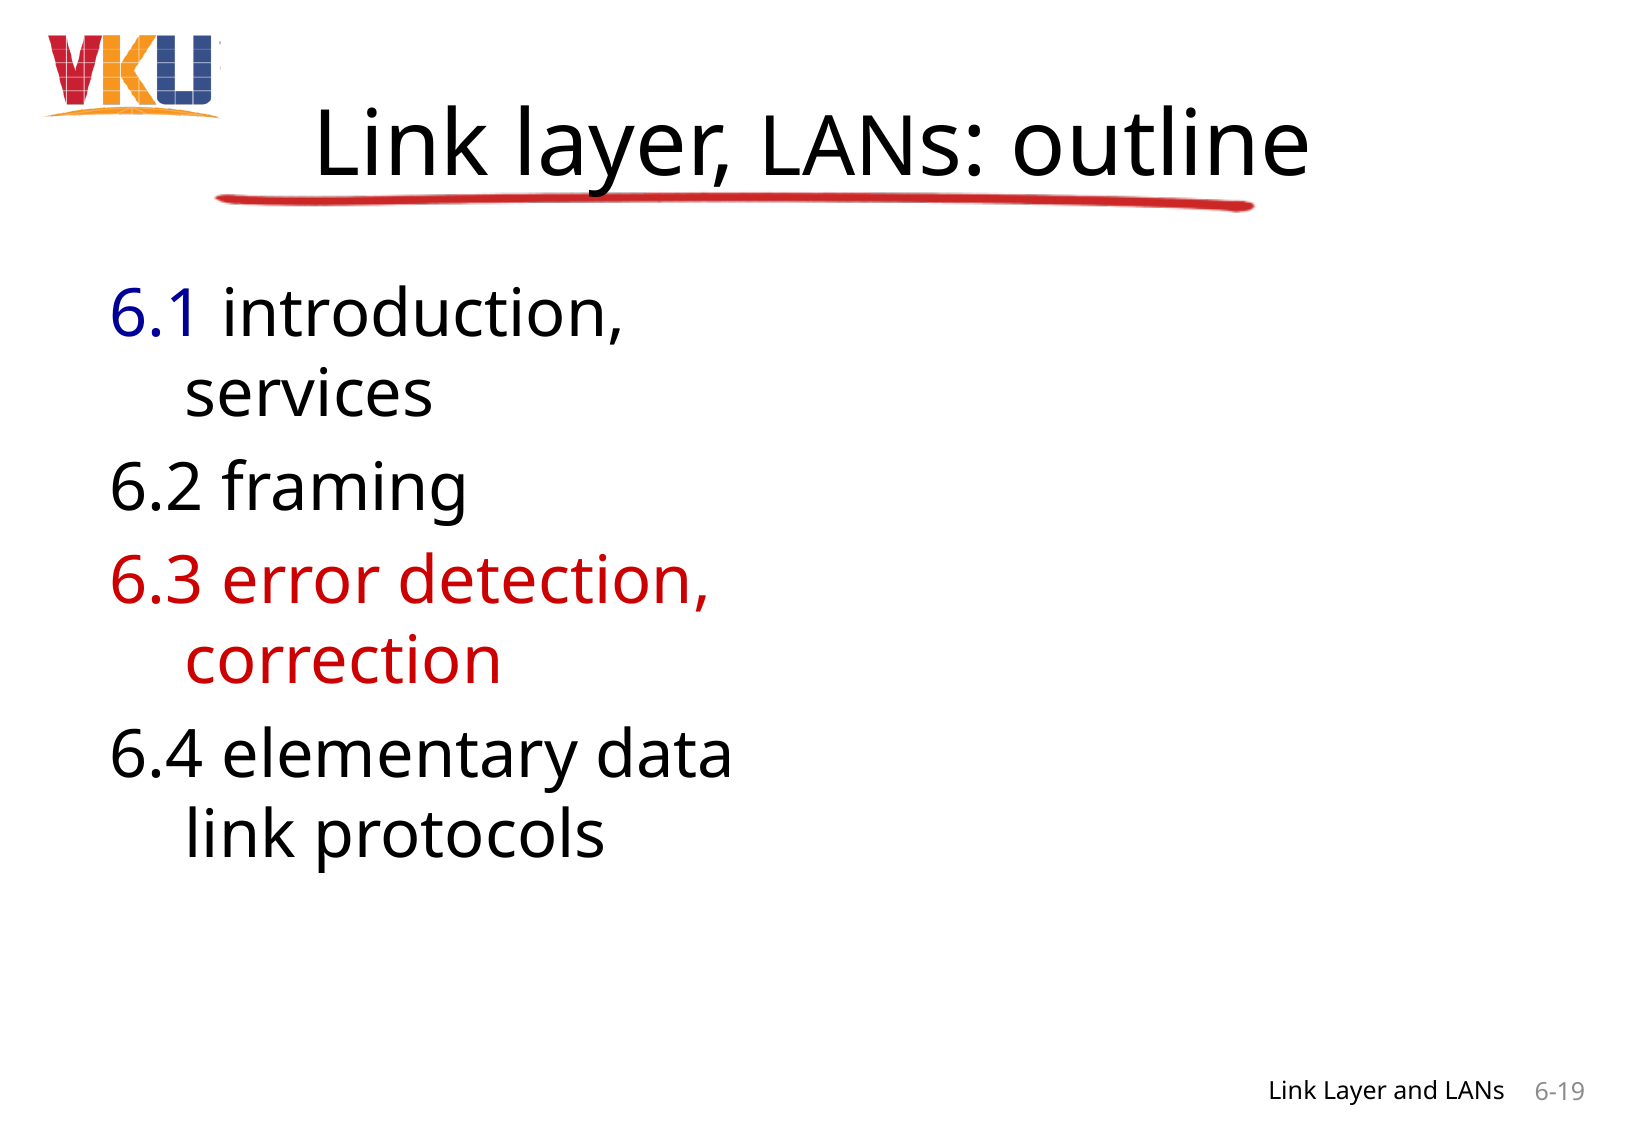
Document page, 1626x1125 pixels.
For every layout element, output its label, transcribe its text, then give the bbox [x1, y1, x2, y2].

slide_number 6-19 [1502, 1069, 1601, 1115]
picture [210, 188, 1268, 218]
list 6.1 introduction, services 6.2 framing 6.3 error detection, correction 6.4 elementary data link protocols [94, 262, 792, 1025]
footer Link Layer and LANs [1133, 1069, 1520, 1110]
title Link layer, LANs: outline [81, 45, 1544, 233]
picture [32, 21, 228, 129]
